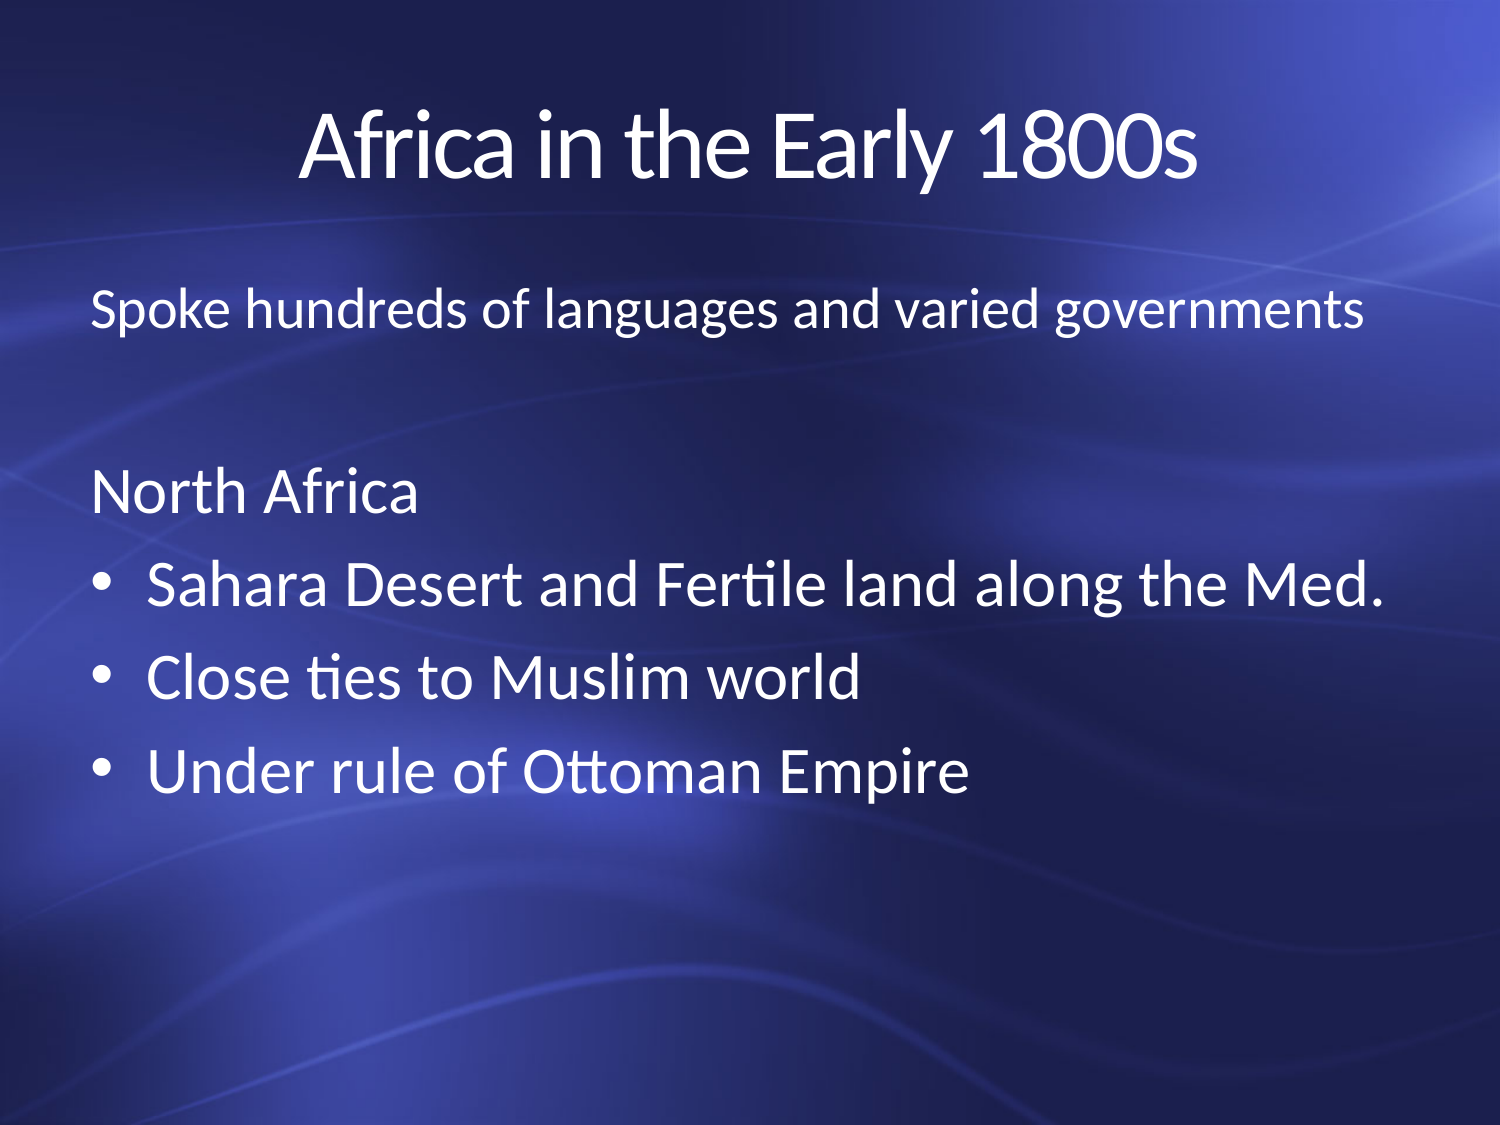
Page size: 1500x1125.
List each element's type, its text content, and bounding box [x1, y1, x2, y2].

list Spoke hundreds of languages and varied governments North Africa Sahara Desert and Fertile land along the Med. Close ties to Muslim world Under rule of Ottoman Empire [75, 262, 1425, 1005]
picture [0, 0, 1500, 1125]
title Africa in the Early 1800s [75, 45, 1425, 233]
